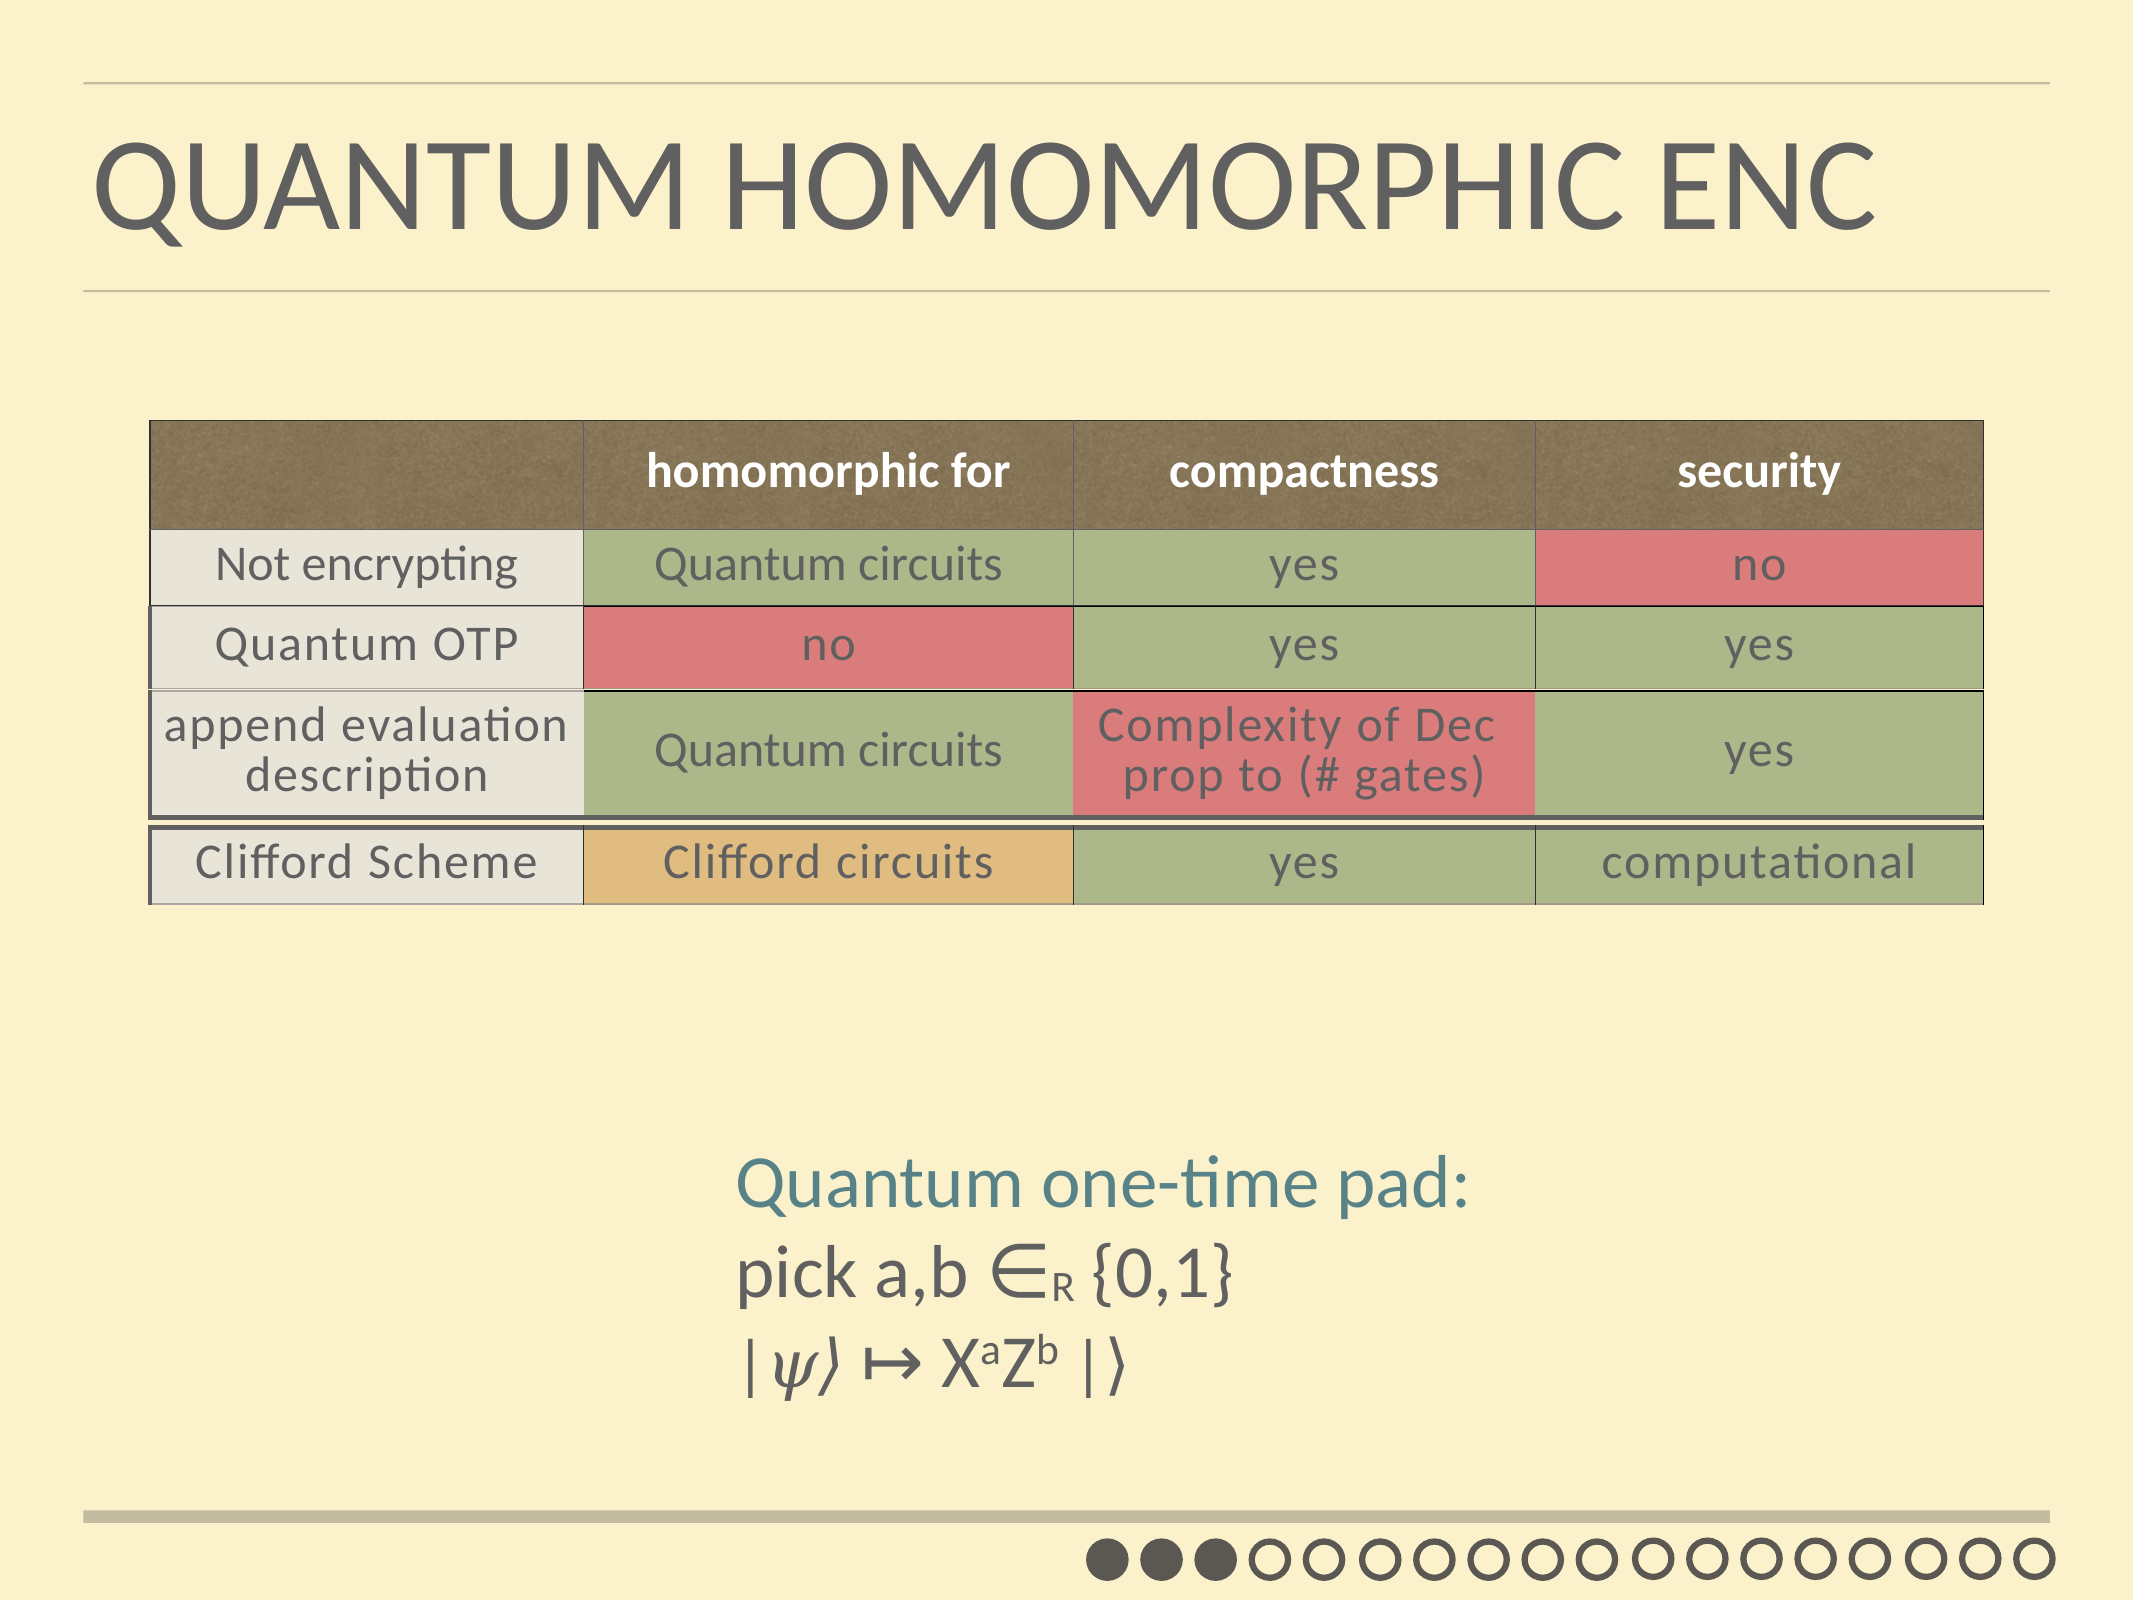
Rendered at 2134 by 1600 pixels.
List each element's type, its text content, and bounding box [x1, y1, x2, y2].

table_header compactness [1074, 421, 1535, 529]
text_box [1524, 1541, 1561, 1578]
table_header computational [1536, 830, 1983, 903]
text_box [1743, 1540, 1780, 1577]
text_box [2016, 1540, 2053, 1577]
table_header yes [1074, 830, 1535, 903]
table_header no [584, 607, 1073, 688]
text_box [1251, 1541, 1289, 1578]
text_box [1305, 1541, 1343, 1578]
table_header yes [1074, 607, 1535, 688]
text_box [1578, 1541, 1616, 1578]
text_box [1089, 1541, 1126, 1578]
table_header Quantum circuits [584, 692, 1073, 815]
text_box Quantum one-time pad: pick a,b ∈R {0,1} |𝜓⟩ ↦ XaZb |𝜓⟩ [727, 1034, 1561, 1411]
table_header append evaluation description [152, 692, 584, 815]
text_box [1470, 1541, 1507, 1578]
table_cell Quantum circuits [584, 530, 1073, 605]
table_header Quantum OTP [152, 607, 583, 688]
text_box [1635, 1540, 1672, 1577]
text_box [1797, 1540, 1834, 1577]
table_header Complexity of Dec prop to (# gates) [1073, 692, 1535, 815]
table_header Clifford circuits [584, 830, 1073, 903]
table_cell Not encrypting [151, 530, 583, 605]
table_header security [1536, 421, 1983, 529]
table_header yes [1535, 692, 1983, 815]
table_header Clifford Scheme [152, 830, 583, 903]
table_cell yes [1074, 530, 1535, 605]
text_box [1416, 1541, 1453, 1578]
text_box [1143, 1541, 1180, 1578]
text_box [1851, 1540, 1889, 1577]
table_cell no [1536, 530, 1983, 605]
text_box [1689, 1540, 1726, 1577]
text_box [1962, 1540, 1999, 1577]
table_header yes [1536, 607, 1983, 688]
title Quantum Homomorphic enc [82, 80, 2051, 292]
table_header homomorphic for [584, 421, 1073, 529]
table_header [151, 421, 583, 529]
text_box [1362, 1541, 1399, 1578]
text_box [1907, 1540, 1945, 1577]
text_box [1197, 1541, 1234, 1578]
